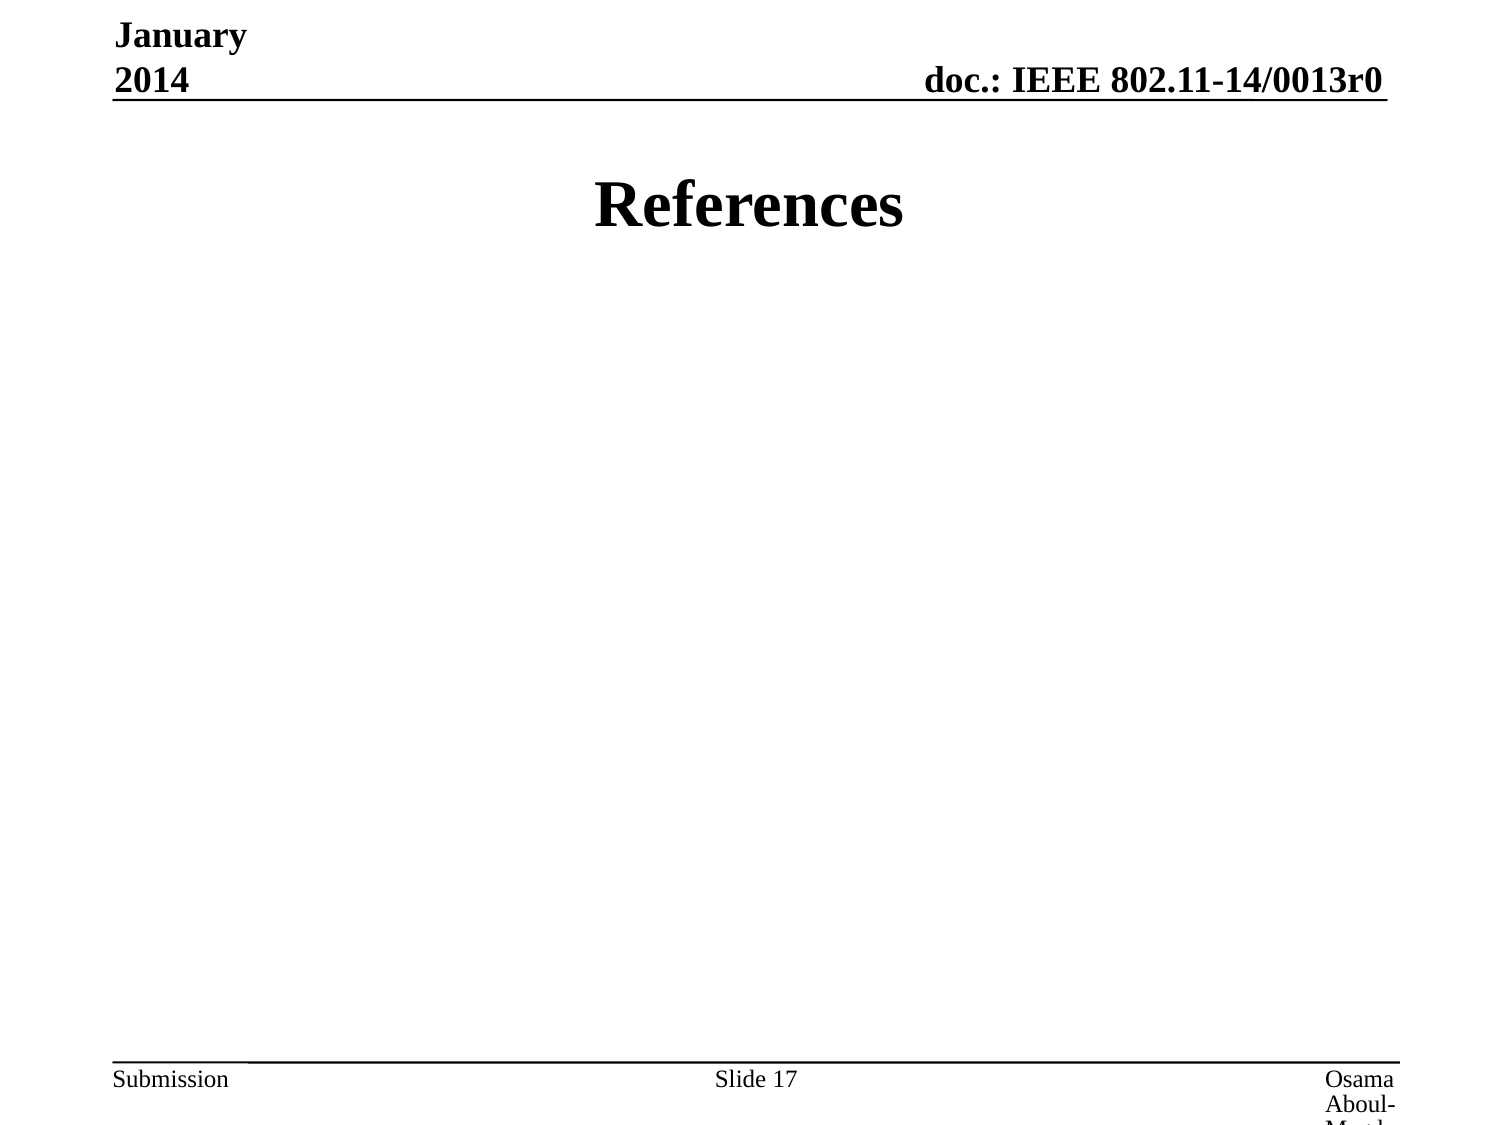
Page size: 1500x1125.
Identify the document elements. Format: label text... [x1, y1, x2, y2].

slide_number Slide 17 [712, 1061, 800, 1093]
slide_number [114, 54, 290, 101]
title References [112, 112, 1388, 288]
footer Osama Aboul-Magd, Huawei Technologies [1324, 1061, 1402, 1093]
